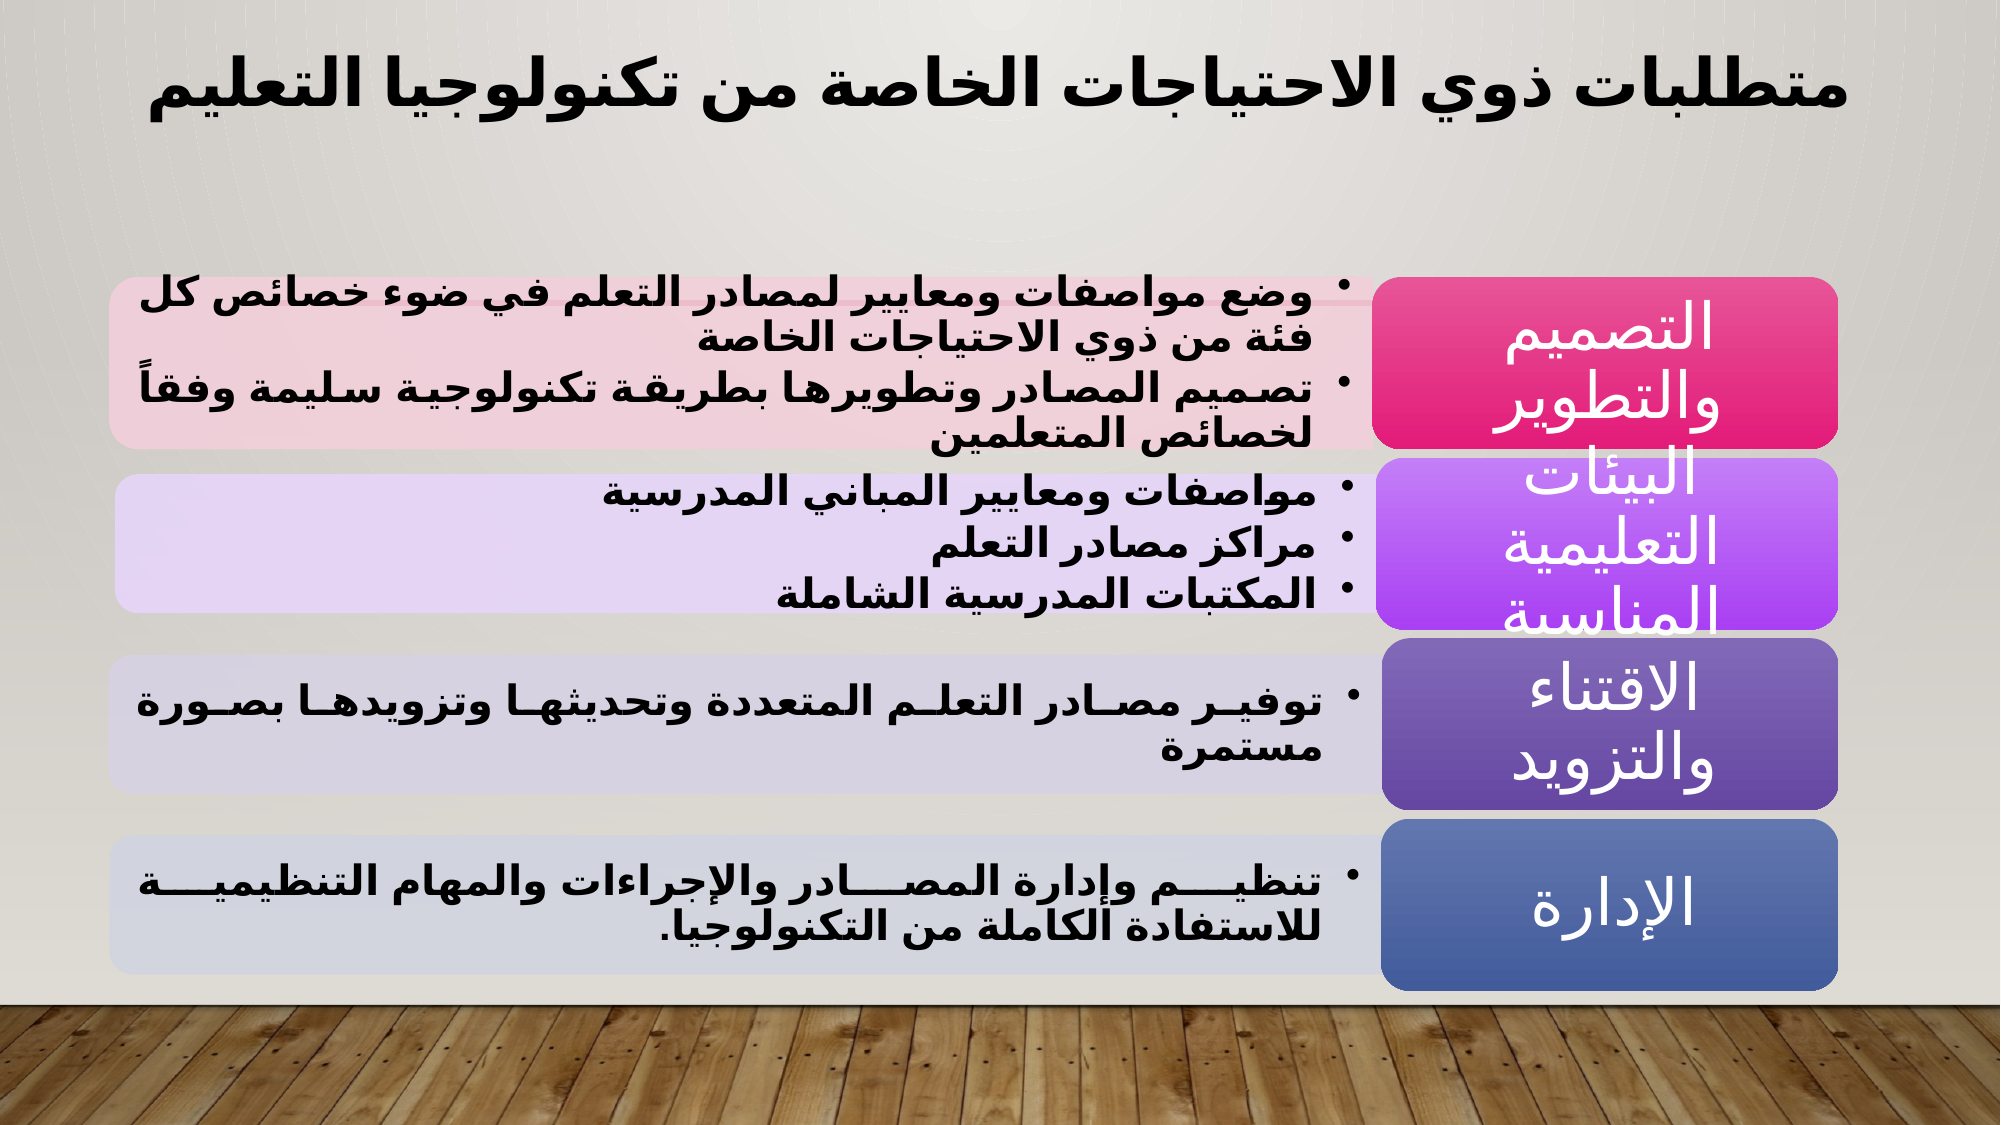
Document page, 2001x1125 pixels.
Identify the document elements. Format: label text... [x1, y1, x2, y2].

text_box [108, 276, 1839, 992]
title متطلبات ذوي الاحتياجات الخاصة من تكنولوجيا التعليم [0, 41, 2000, 229]
picture [0, 1005, 2000, 1125]
